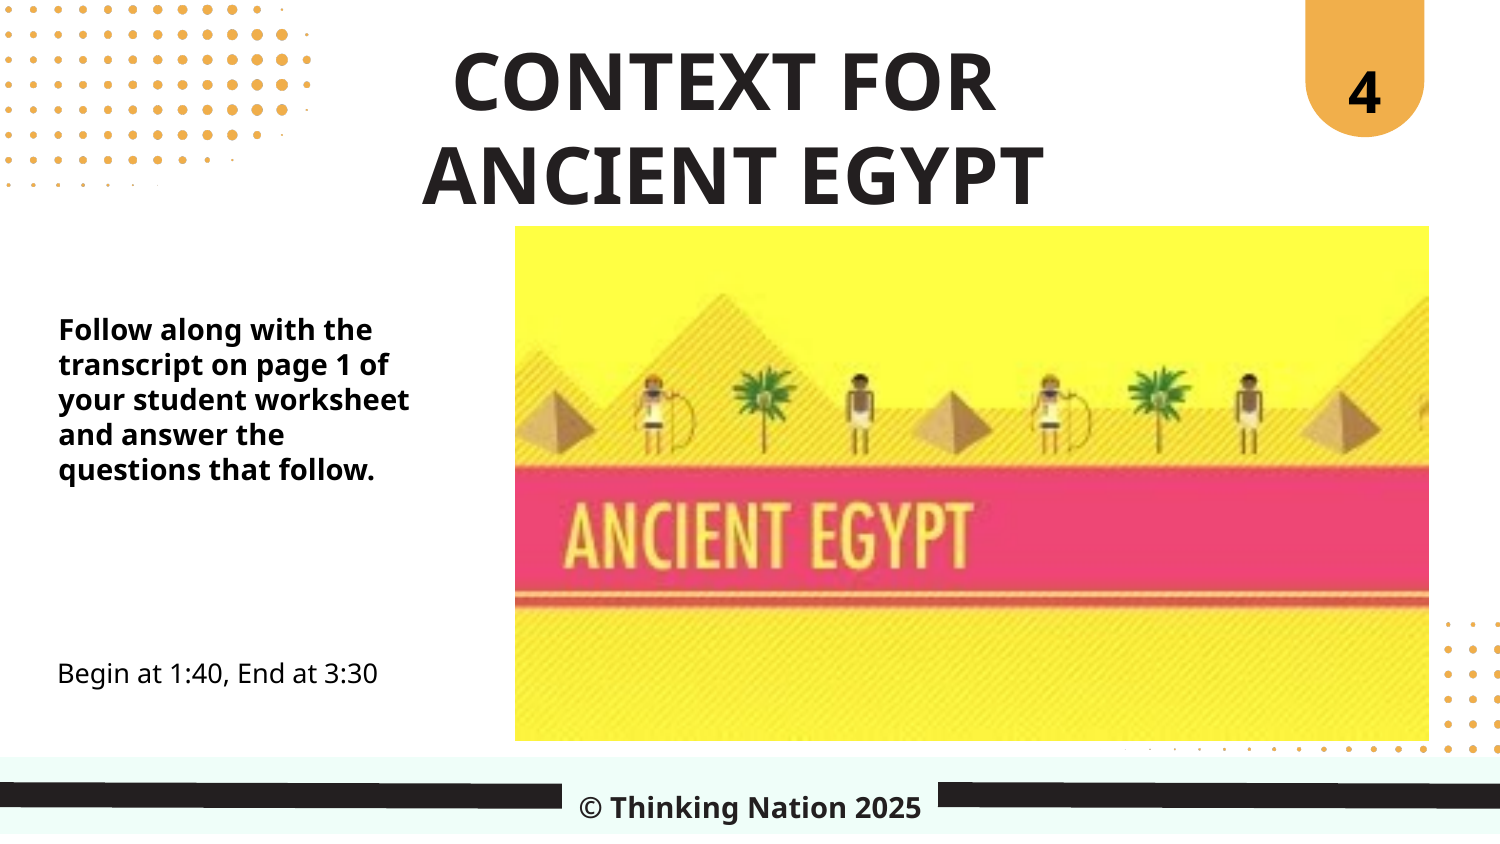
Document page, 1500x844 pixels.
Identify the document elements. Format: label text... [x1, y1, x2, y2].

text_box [0, 756, 1500, 835]
text_box [0, 0, 311, 187]
text_box CONTEXT FOR ANCIENT EGYPT [130, 30, 1339, 221]
picture [514, 226, 1430, 741]
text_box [1300, 0, 1430, 138]
text_box Follow along with the transcript on page 1 of your student worksheet and answer the questions that follow. [43, 296, 447, 545]
text_box [1100, 622, 1500, 755]
text_box Begin at 1:40, End at 3:30 [42, 640, 509, 704]
